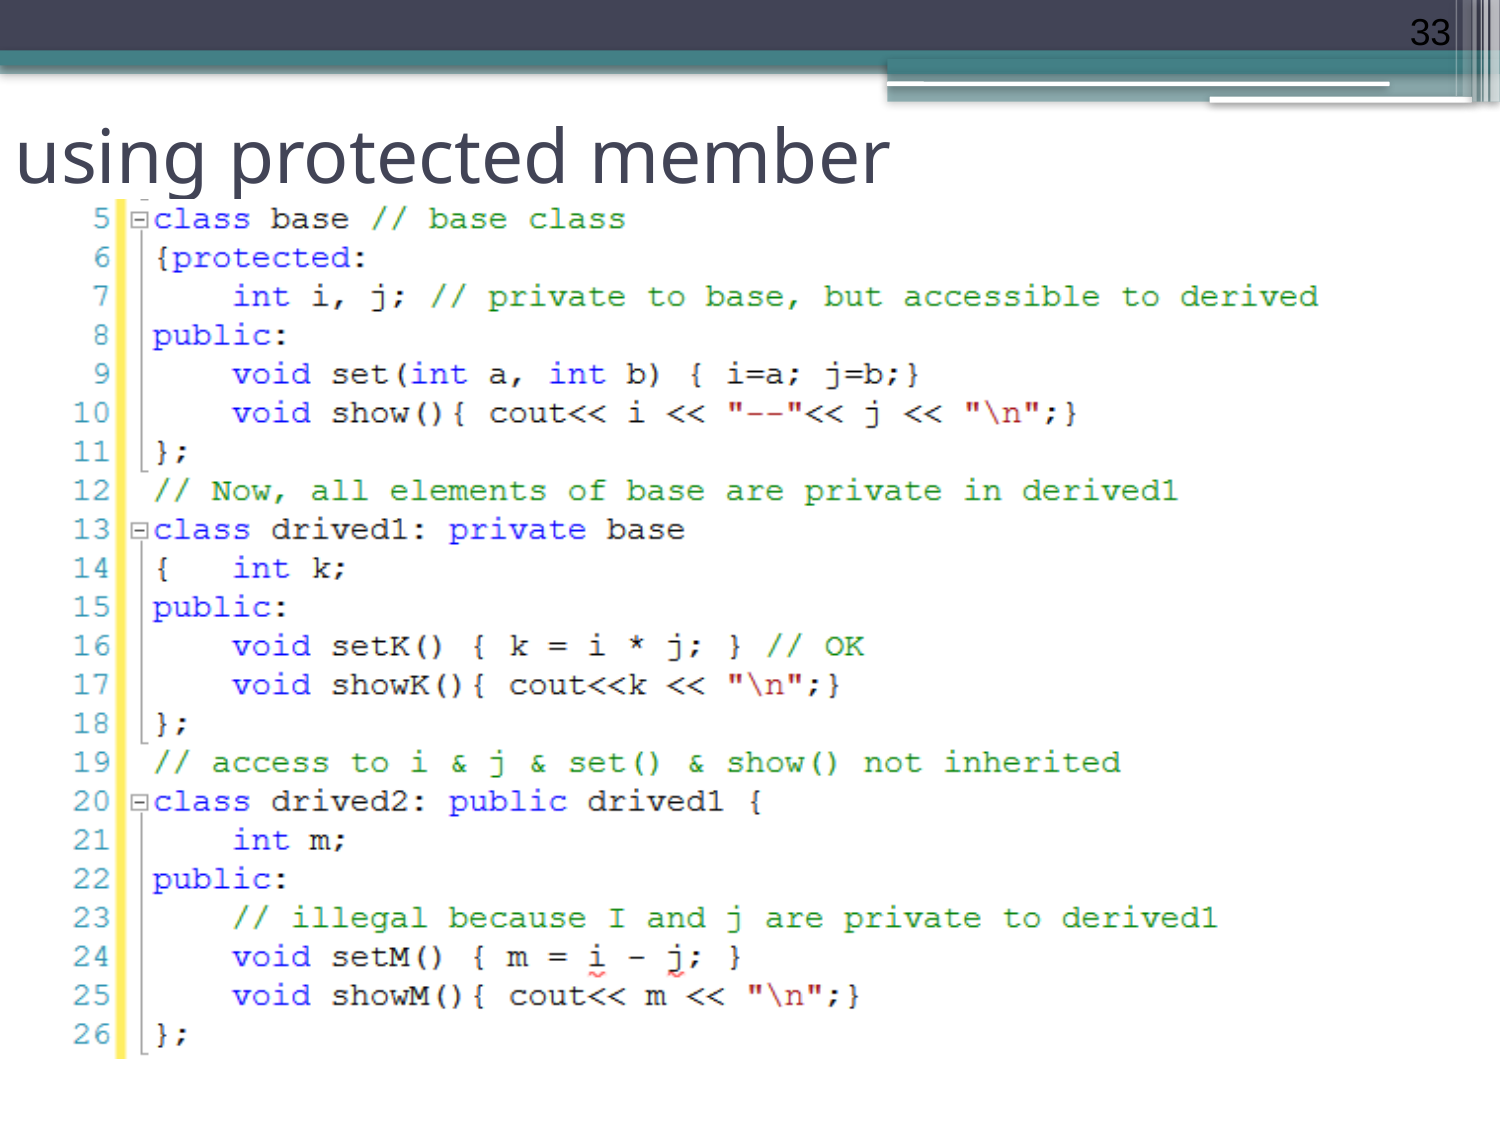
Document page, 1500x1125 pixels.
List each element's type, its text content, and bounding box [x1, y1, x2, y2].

picture [64, 198, 1377, 1059]
title using protected member [0, 66, 1350, 242]
slide_number 33 [1341, 0, 1466, 61]
